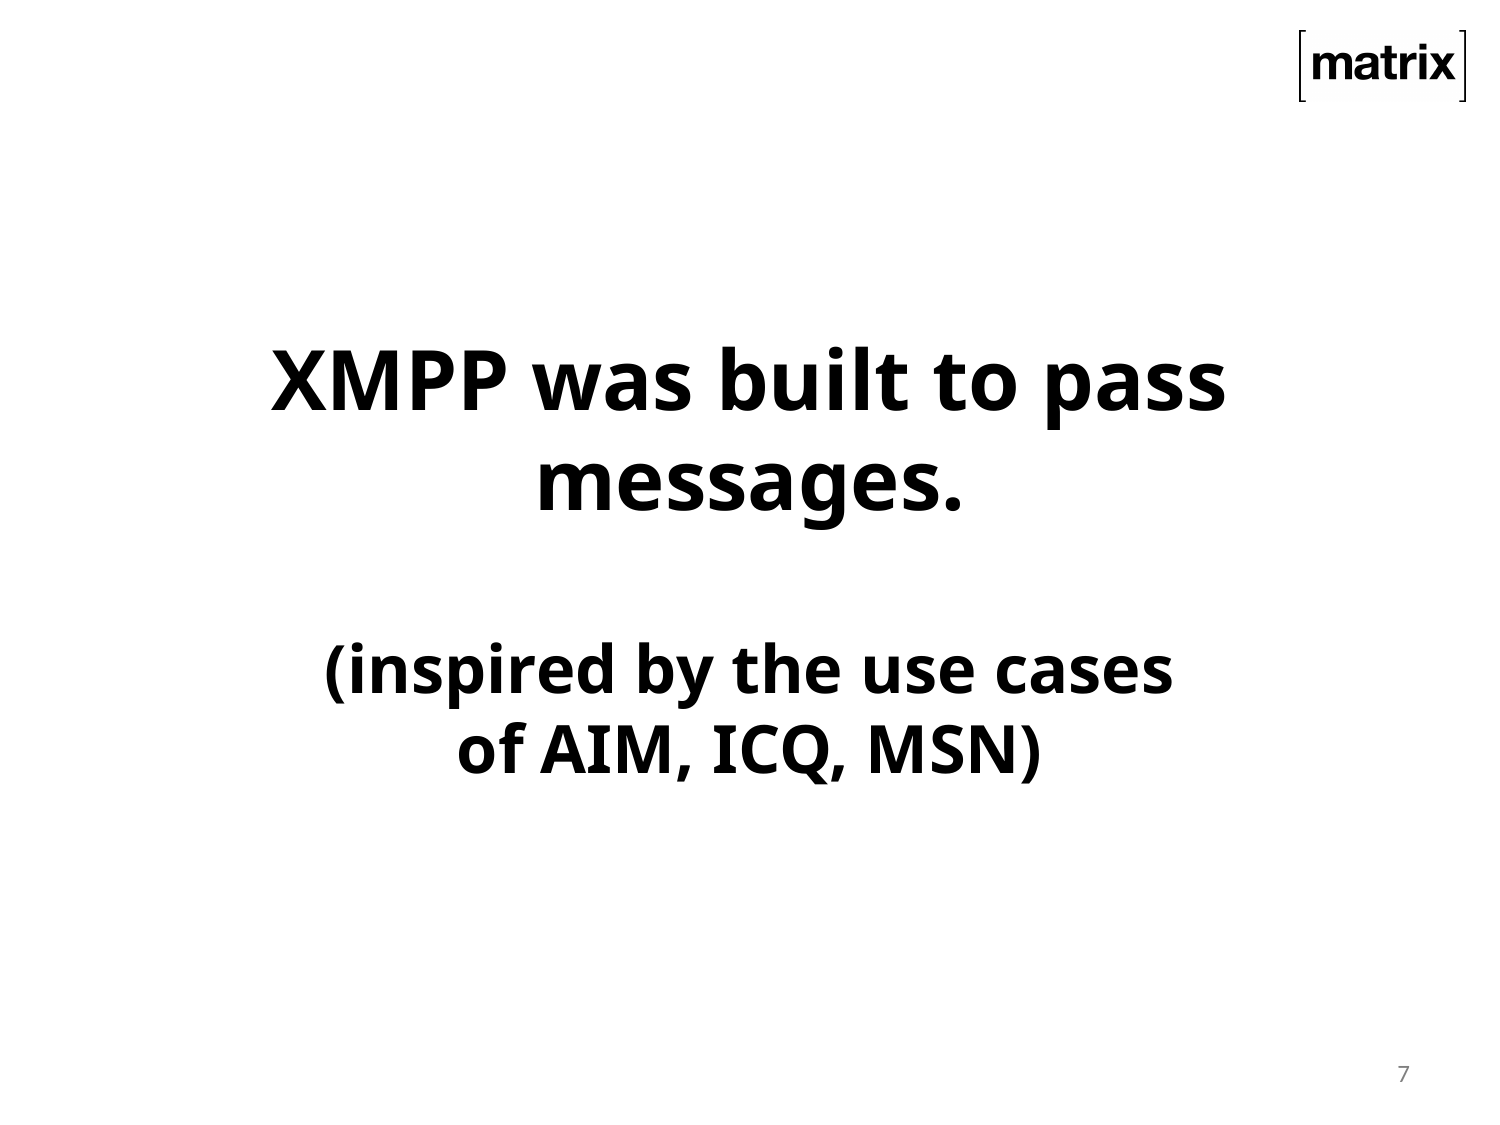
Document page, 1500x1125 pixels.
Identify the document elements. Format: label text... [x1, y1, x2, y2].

slide_number 7 [1074, 1042, 1425, 1103]
title XMPP was built to pass messages. (inspired by the use cases of AIM, ICQ, MSN) [75, 319, 1425, 799]
picture [1299, 30, 1466, 102]
